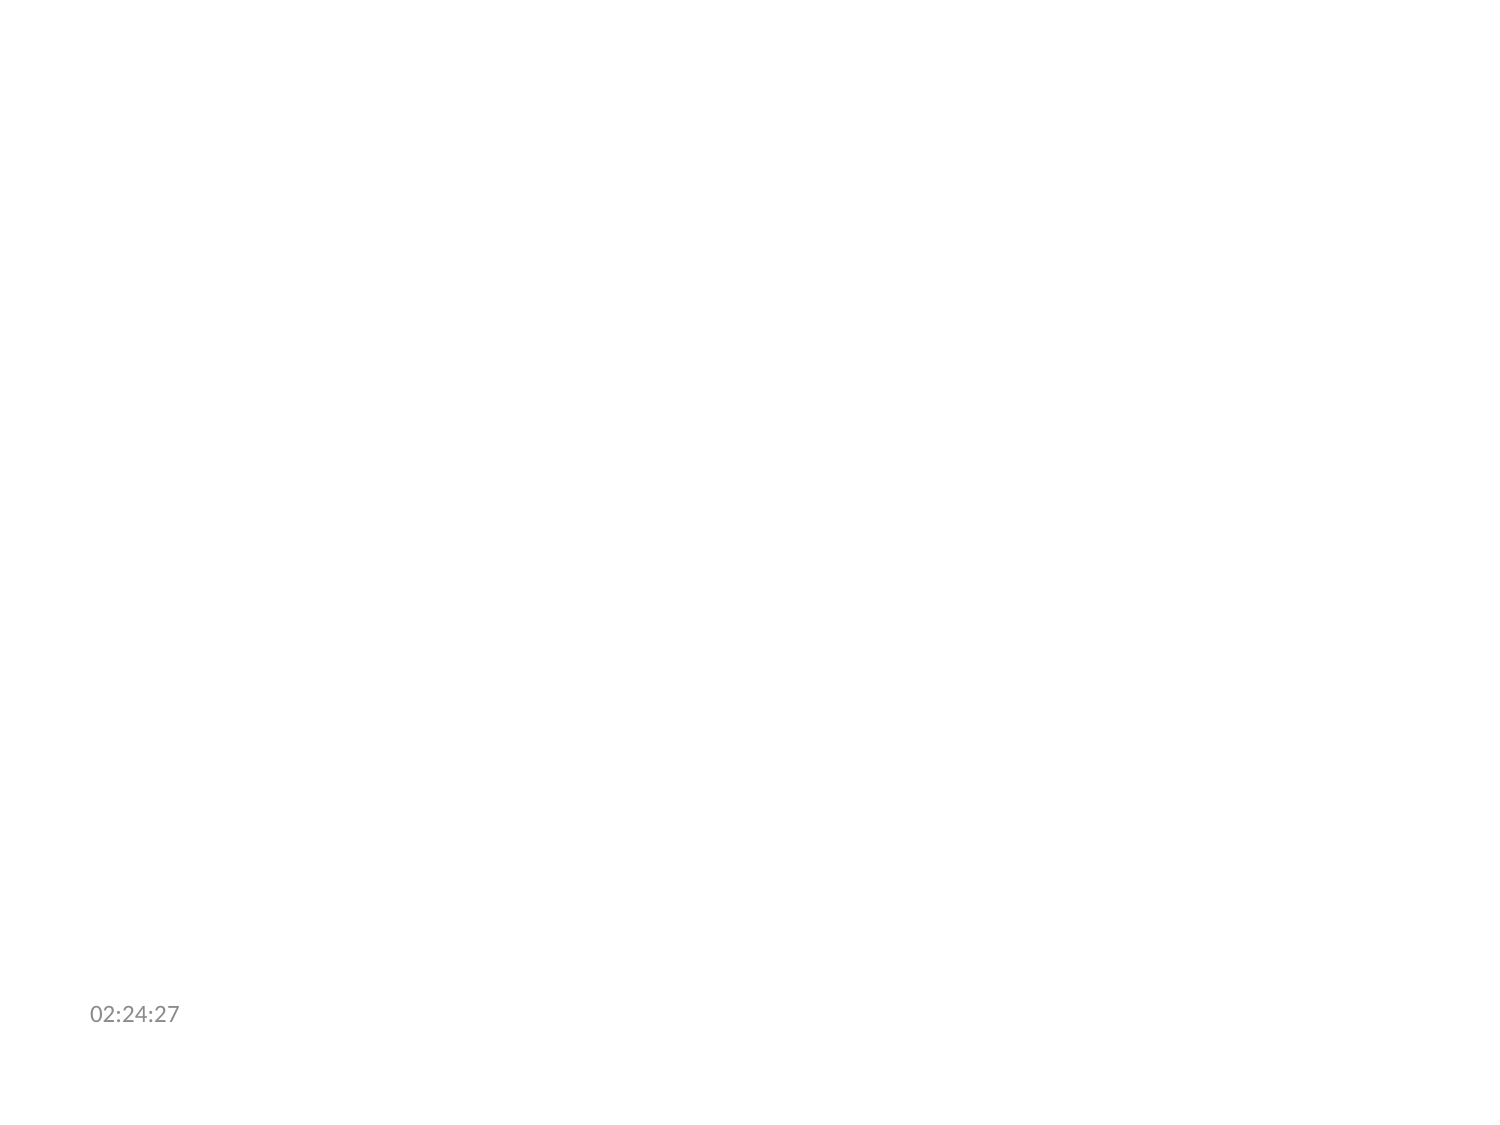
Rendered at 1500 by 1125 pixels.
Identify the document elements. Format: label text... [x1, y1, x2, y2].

text_box 15:35:09 [75, 982, 425, 1043]
